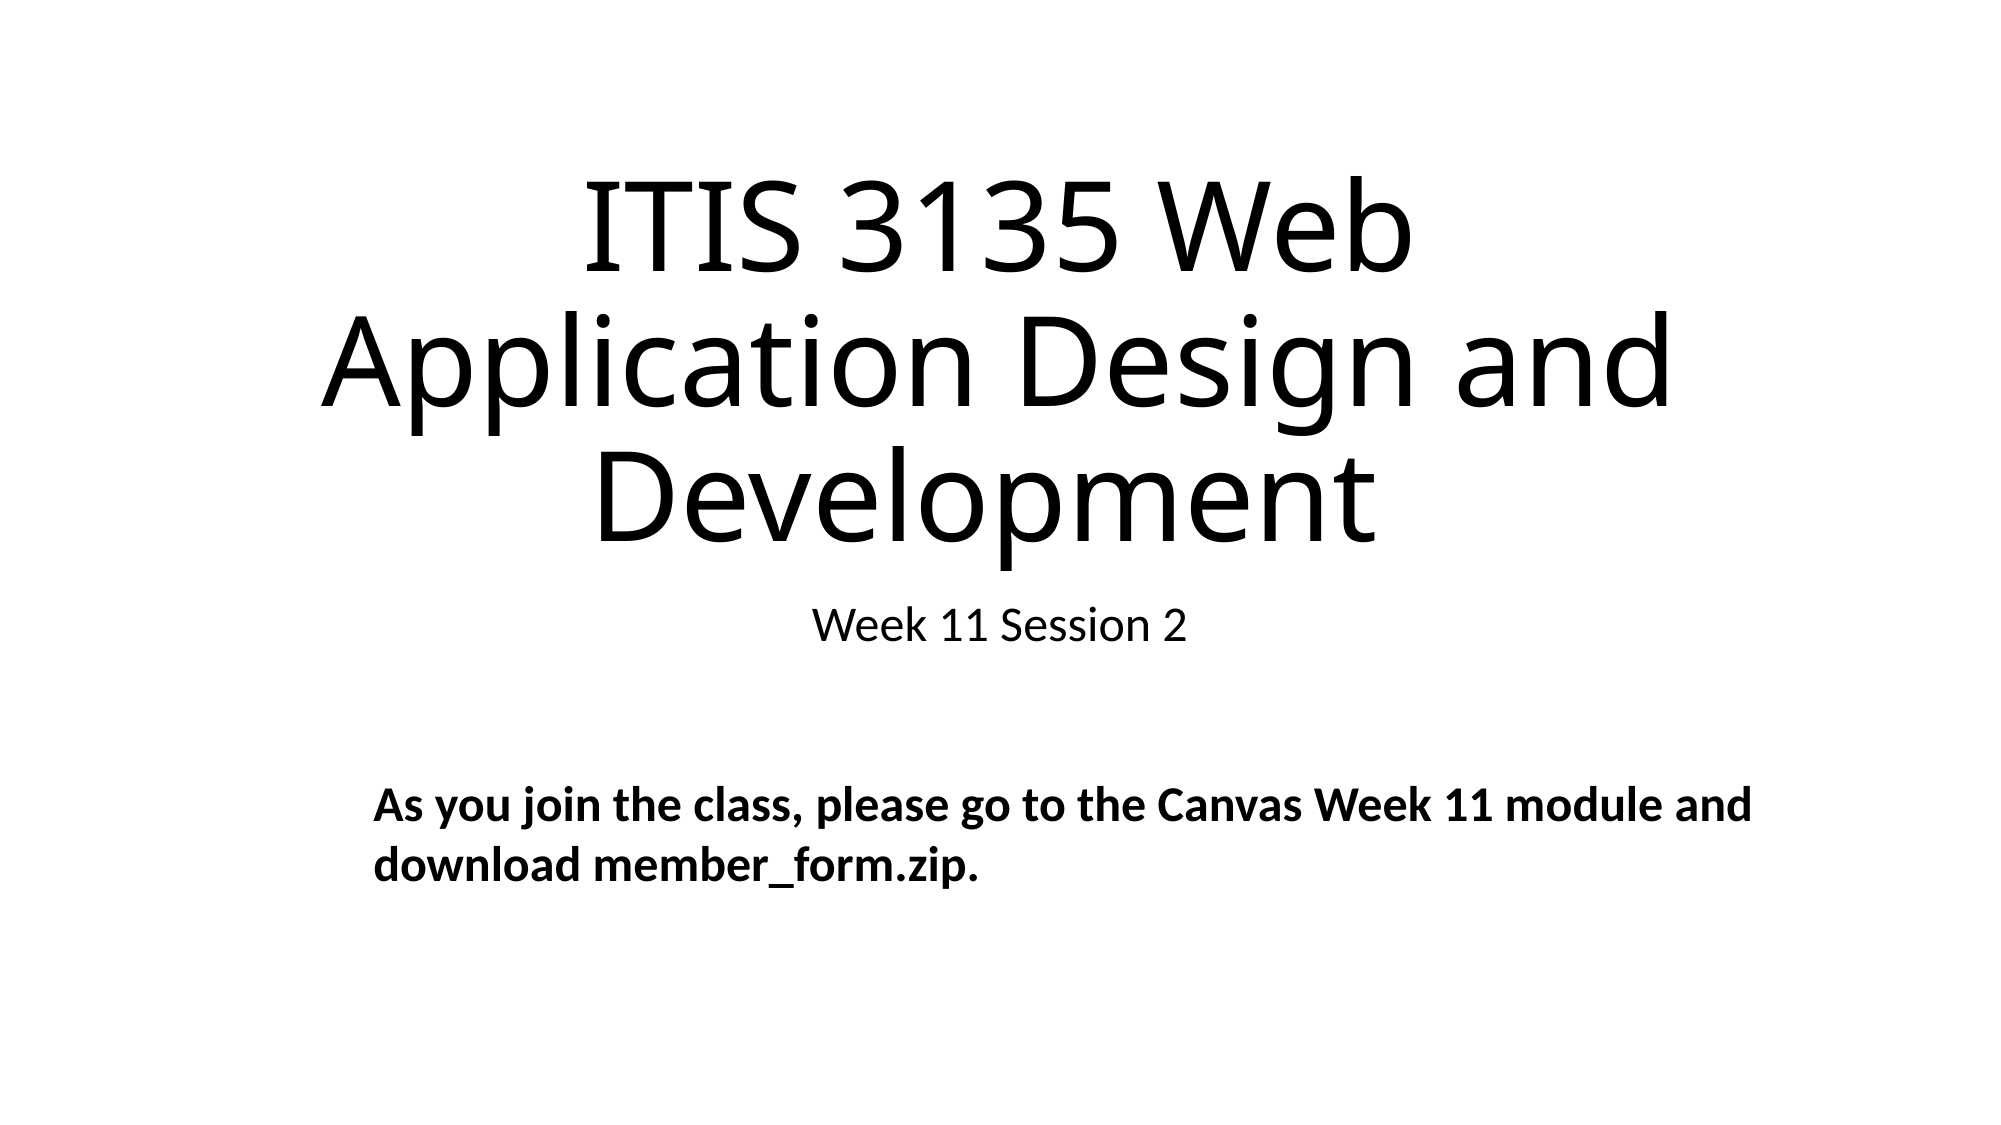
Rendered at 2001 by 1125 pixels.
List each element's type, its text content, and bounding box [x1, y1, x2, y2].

text_box As you join the class, please go to the Canvas Week 11 module and download member_form.zip. [358, 764, 1769, 899]
subtitle Week 11 Session 2 [249, 590, 1750, 682]
title ITIS 3135 Web Application Design and Development [249, 184, 1750, 576]
